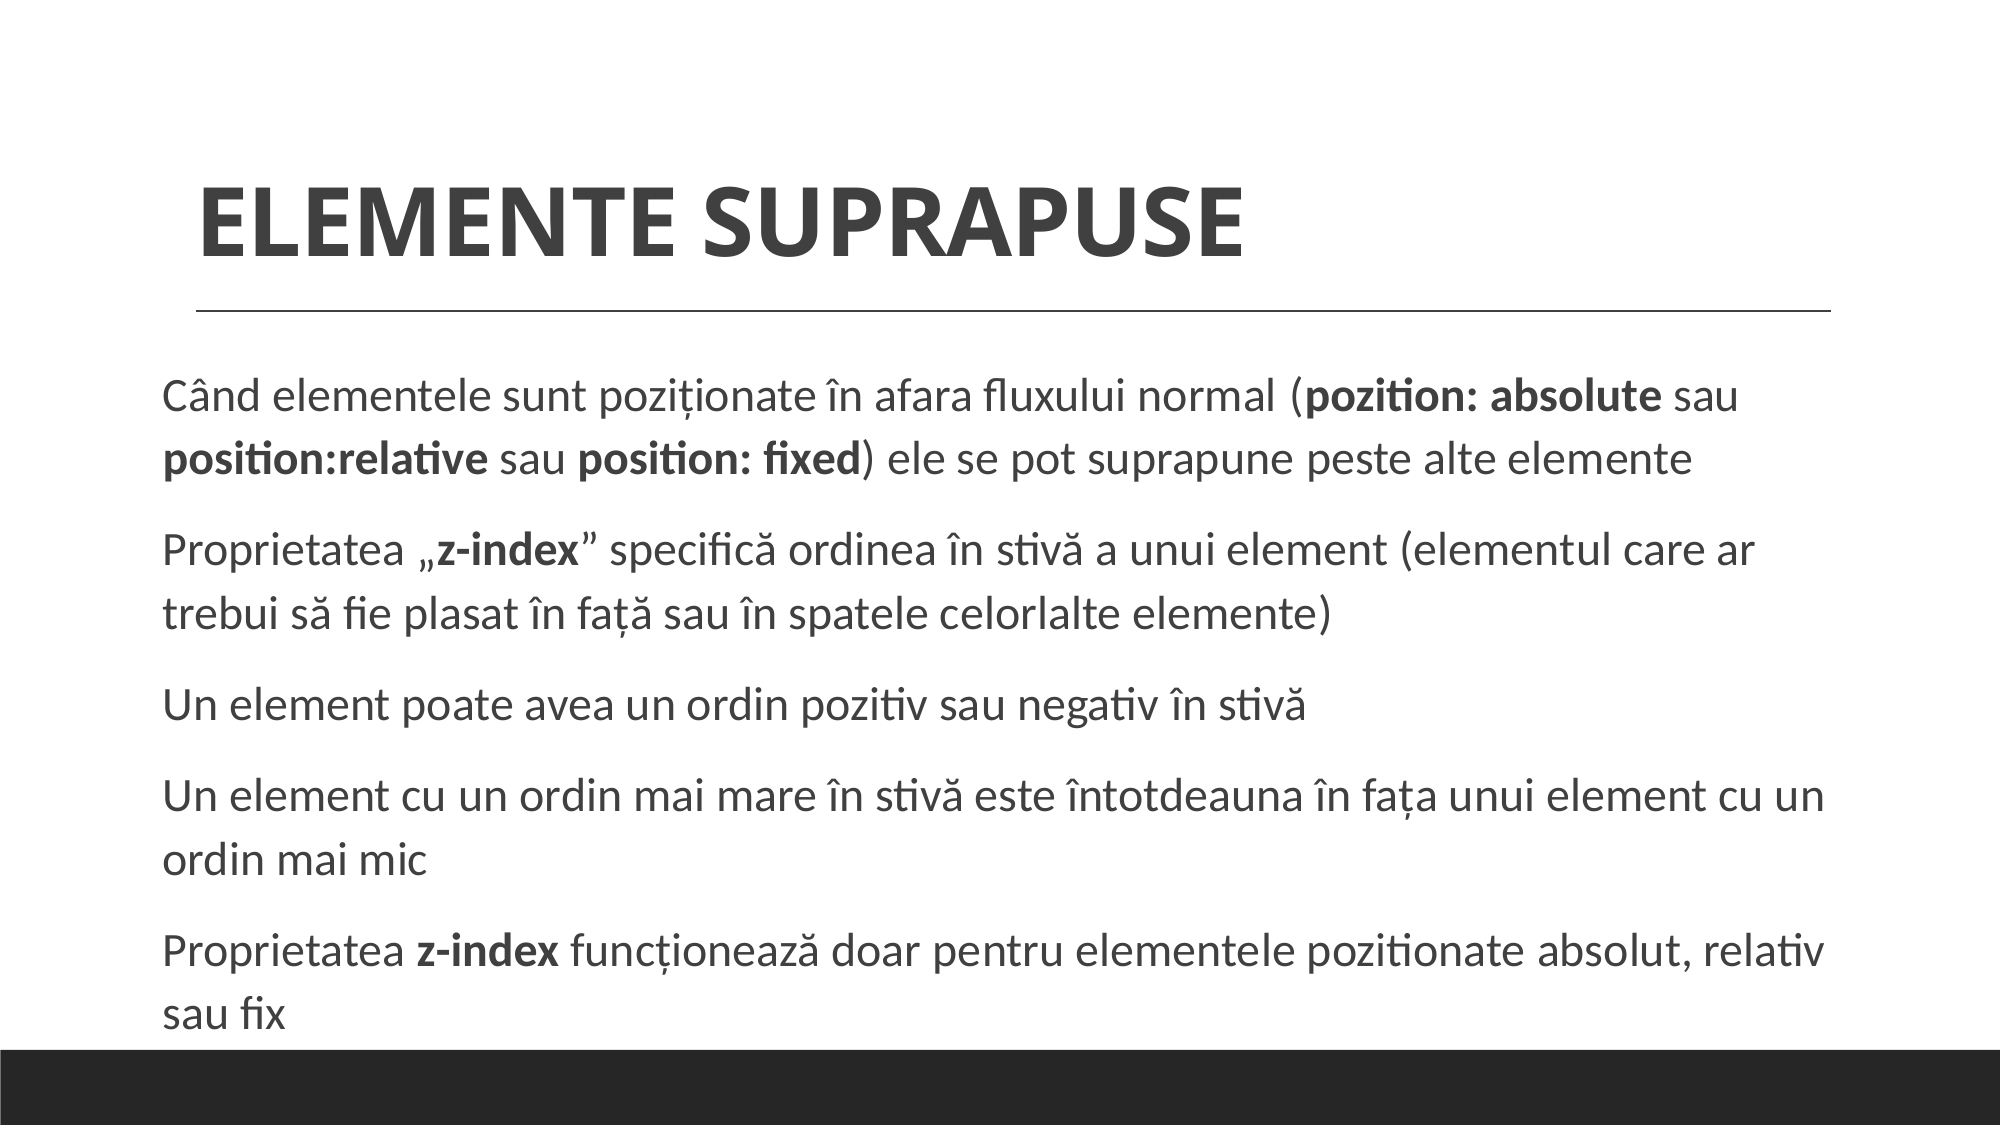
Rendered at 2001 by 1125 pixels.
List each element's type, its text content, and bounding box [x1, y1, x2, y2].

list Când elementele sunt poziționate în afara fluxului normal (pozition: absolute sau position:relative sau position: fixed) ele se pot suprapune peste alte elemente Proprietatea „z-index” specifică ordinea în stivă a unui element (elementul care ar trebui să fie plasat în față sau în spatele celorlalte elemente) Un element poate avea un ordin pozitiv sau negativ în stivă Un element cu un ordin mai mare în stivă este întotdeauna în fața unui element cu un ordin mai mic Proprietatea z-index funcționează doar pentru elementele pozitionate absolut, relativ sau fix [148, 350, 1871, 1047]
title ELEMENTE SUPRAPUSE [180, 47, 1830, 285]
